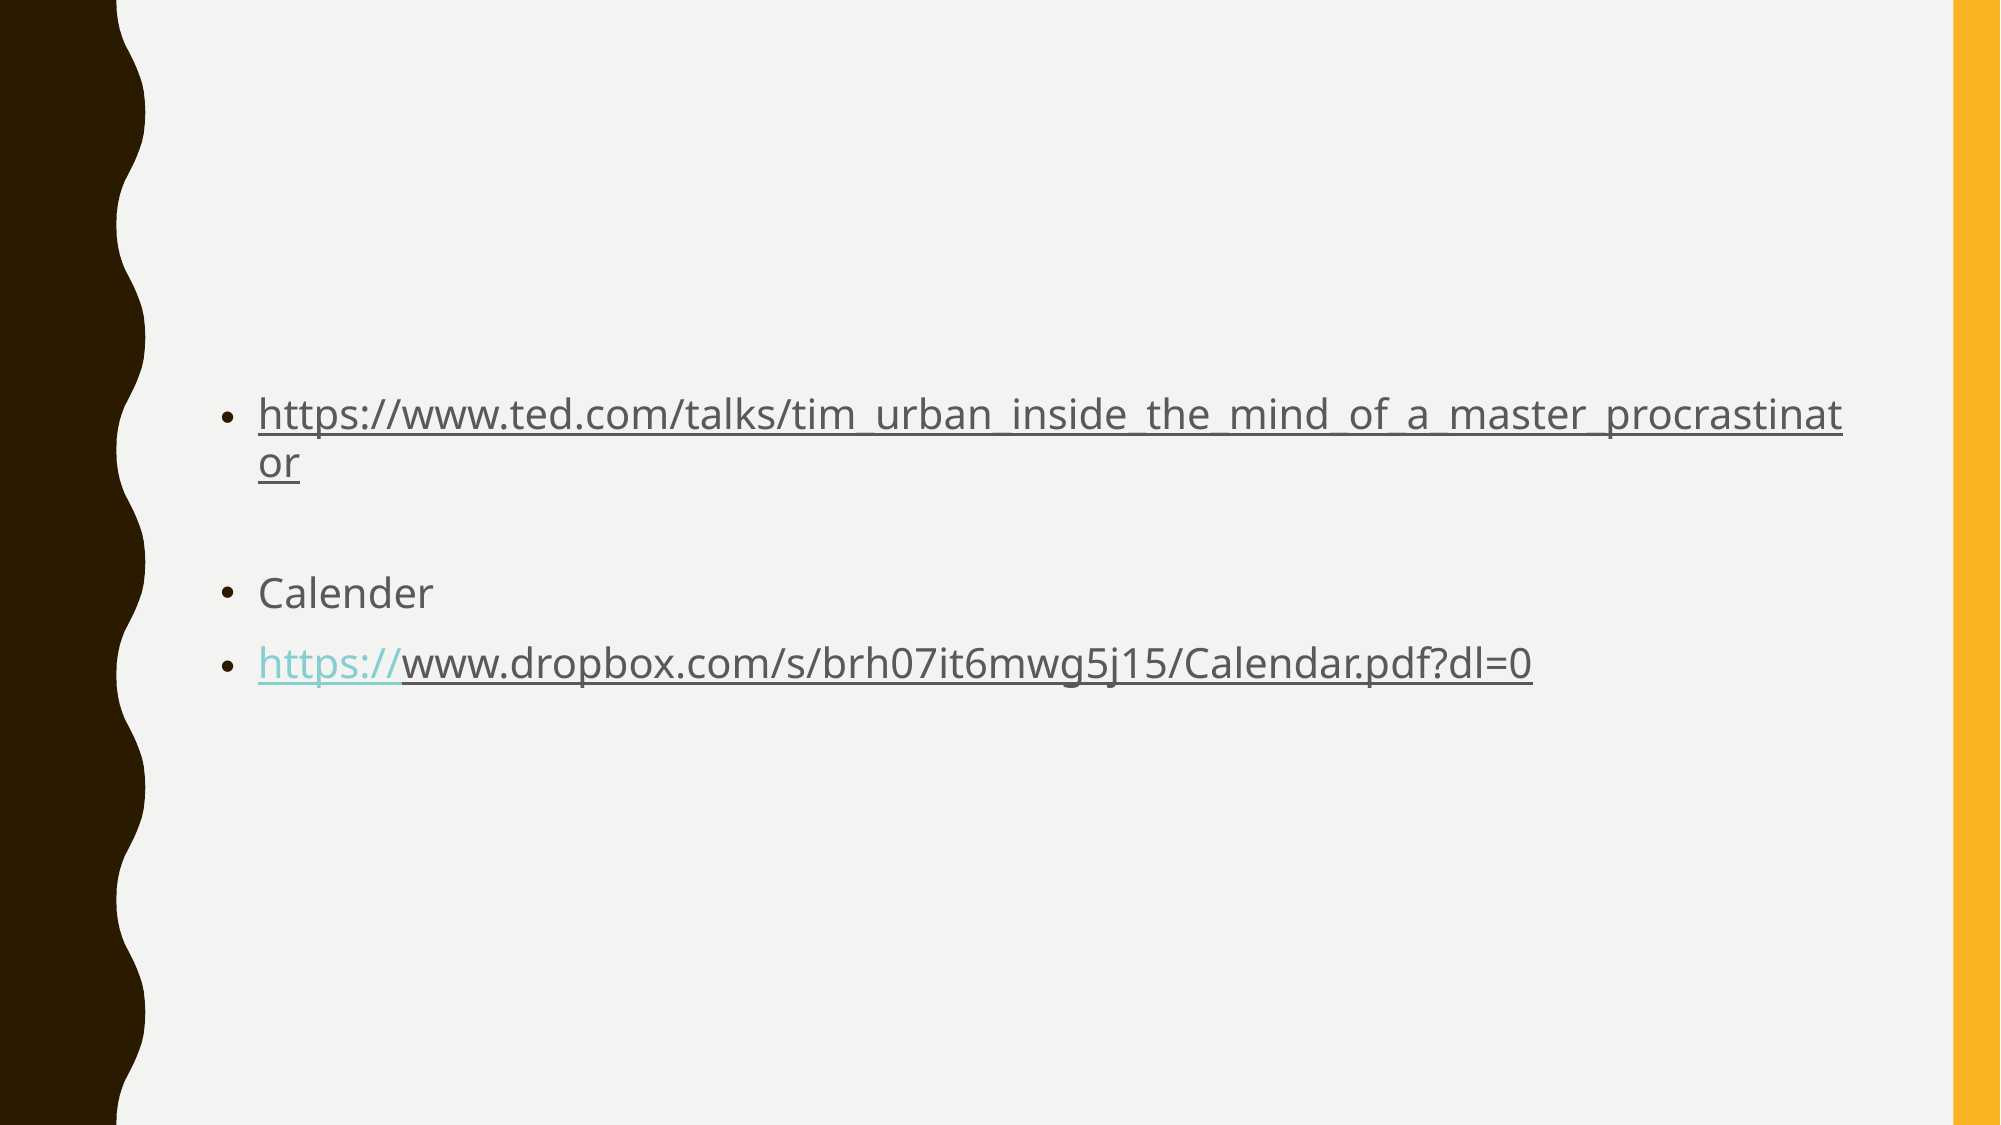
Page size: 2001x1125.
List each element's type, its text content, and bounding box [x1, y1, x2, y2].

list https://www.ted.com/talks/tim_urban_inside_the_mind_of_a_master_procrastinator Calender https://www.dropbox.com/s/brh07it6mwg5j15/Calendar.pdf?dl=0 [205, 375, 1875, 965]
